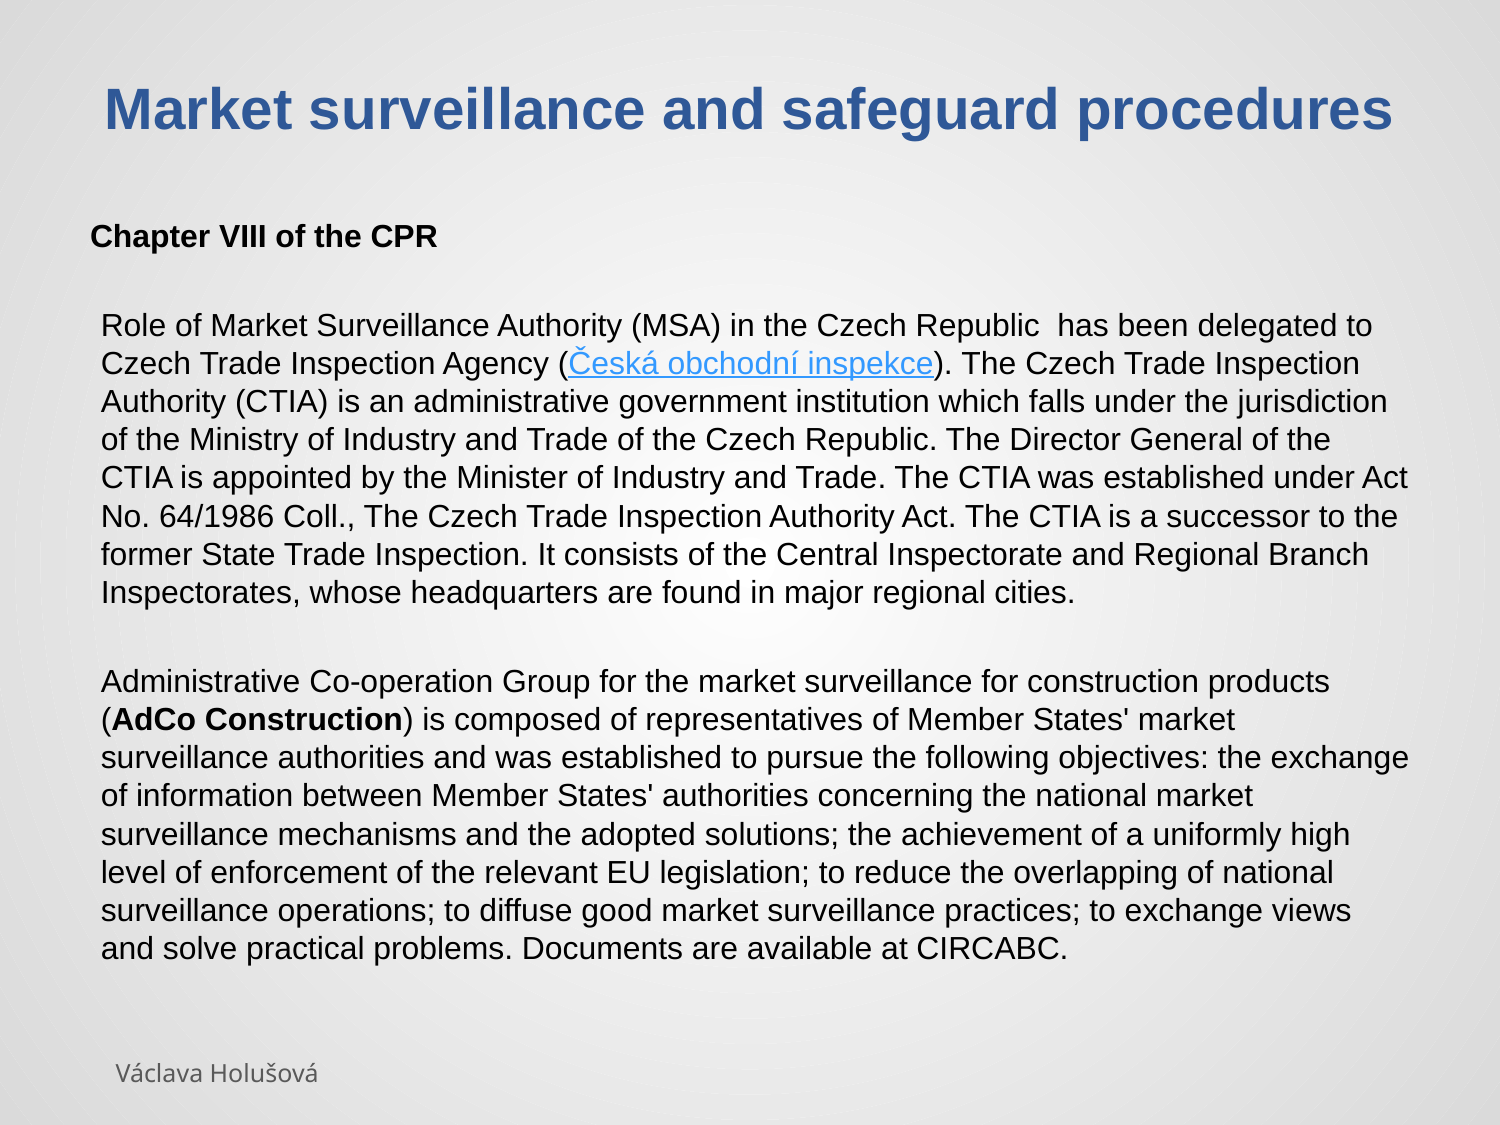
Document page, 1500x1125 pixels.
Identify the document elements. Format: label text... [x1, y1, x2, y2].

list Chapter VIII of the CPR Role of Market Surveillance Authority (MSA) in the Czech Republic has been delegated to Czech Trade Inspection Agency (Česká obchodní inspekce). The Czech Trade Inspection Authority (CTIA) is an administrative government institution which falls under the jurisdiction of the Ministry of Industry and Trade of the Czech Republic. The Director General of the CTIA is appointed by the Minister of Industry and Trade. The CTIA was established under Act No. 64/1986 Coll., The Czech Trade Inspection Authority Act. The CTIA is a successor to the former State Trade Inspection. It consists of the Central Inspectorate and Regional Branch Inspectorates, whose headquarters are found in major regional cities. Administrative Co-operation Group for the market surveillance for construction products (AdCo Construction) is composed of representatives of Member States' market surveillance authorities and was established to pursue the following objectives: the exchange of information between Member States' authorities concerning the national market surveillance mechanisms and the adopted solutions; the achievement of a uniformly high level of enforcement of the relevant EU legislation; to reduce the overlapping of national surveillance operations; to diffuse good market surveillance practices; to exchange views and solve practical problems. Documents are available at CIRCABC. [75, 208, 1425, 1005]
footer Václava Holušová [108, 1042, 576, 1103]
title Market surveillance and safeguard procedures [75, 0, 1425, 149]
